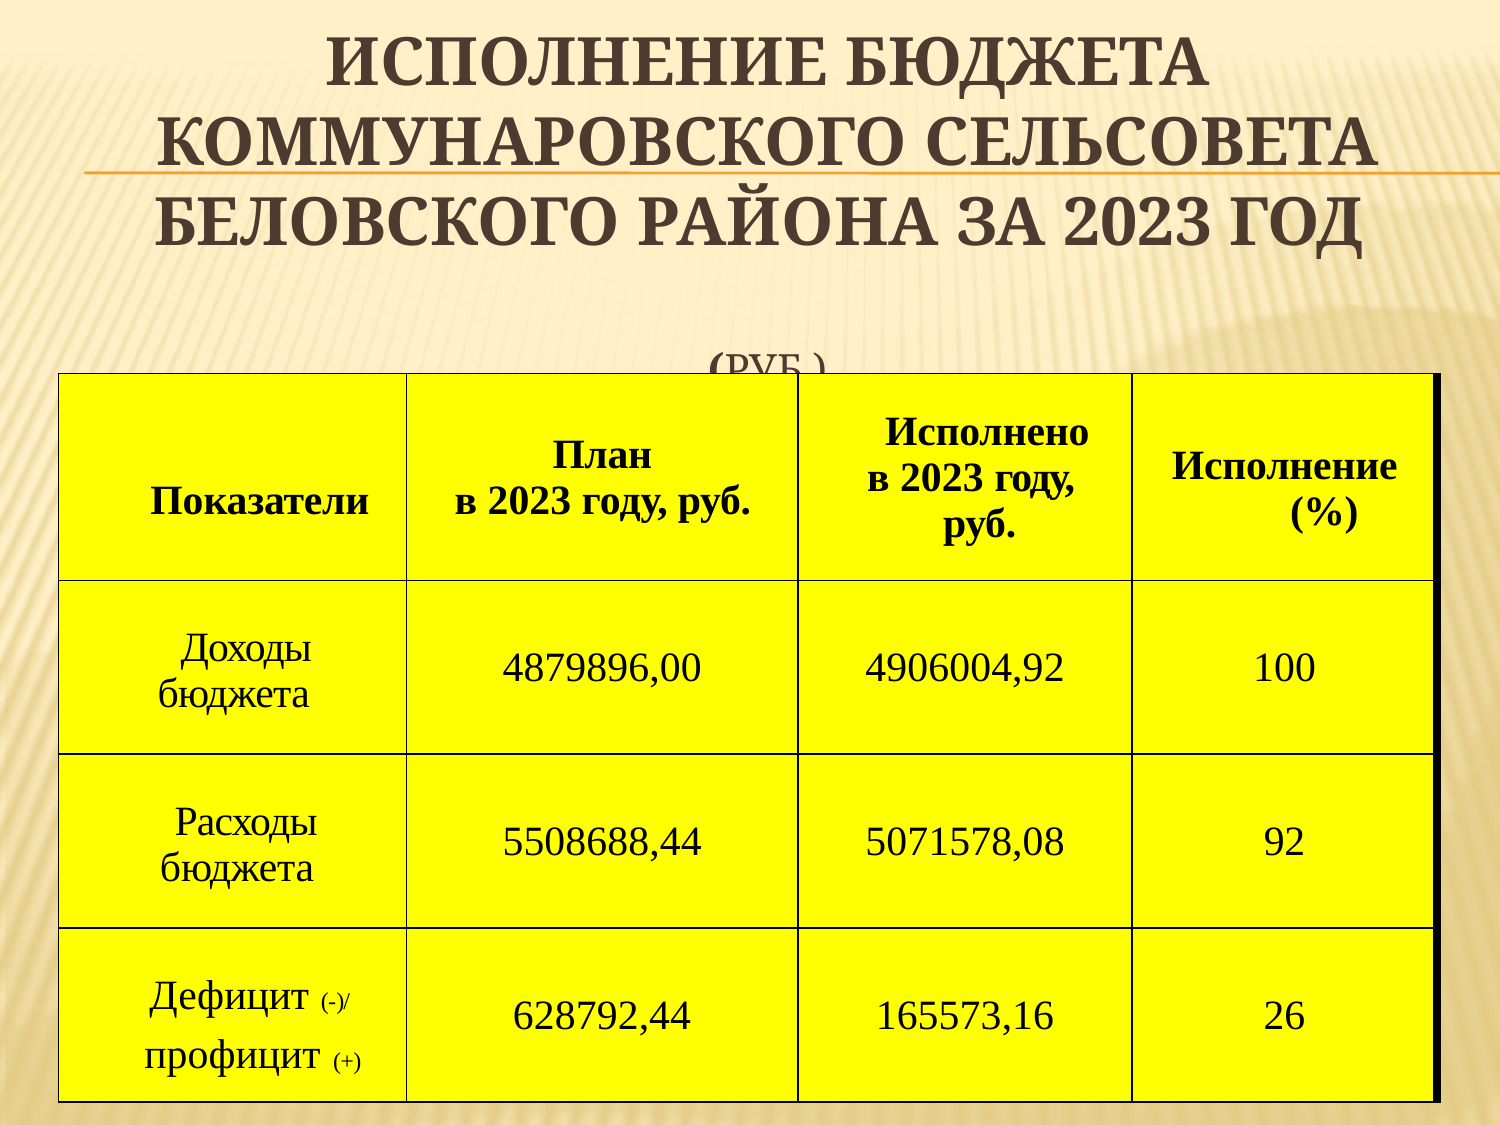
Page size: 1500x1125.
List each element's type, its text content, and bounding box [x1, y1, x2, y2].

table_header Показатели [59, 374, 406, 580]
table_cell Дефицит (-)/ профицит (+) [59, 929, 406, 1101]
table_cell 4879896,00 [407, 581, 797, 753]
table_cell 4906004,92 [799, 581, 1131, 753]
table_cell 165573,16 [799, 929, 1131, 1101]
table_cell Расходы бюджета [59, 755, 406, 927]
title Исполнение бюджета Коммунаровского сельсовета Беловского района за 2023 год (руб.) [35, 128, 1500, 284]
table_header План в 2023 году, руб. [407, 374, 797, 580]
table_header Исполнение (%) [1133, 374, 1433, 580]
table_cell 628792,44 [407, 929, 797, 1101]
table_cell 100 [1133, 581, 1433, 753]
table_cell 5508688,44 [407, 755, 797, 927]
table_cell Доходы бюджета [59, 581, 406, 753]
table_cell 26 [1133, 929, 1433, 1101]
table_cell 5071578,08 [799, 755, 1131, 927]
table_header Исполнено в 2023 году, руб. [799, 374, 1131, 580]
table_cell 92 [1133, 755, 1433, 927]
